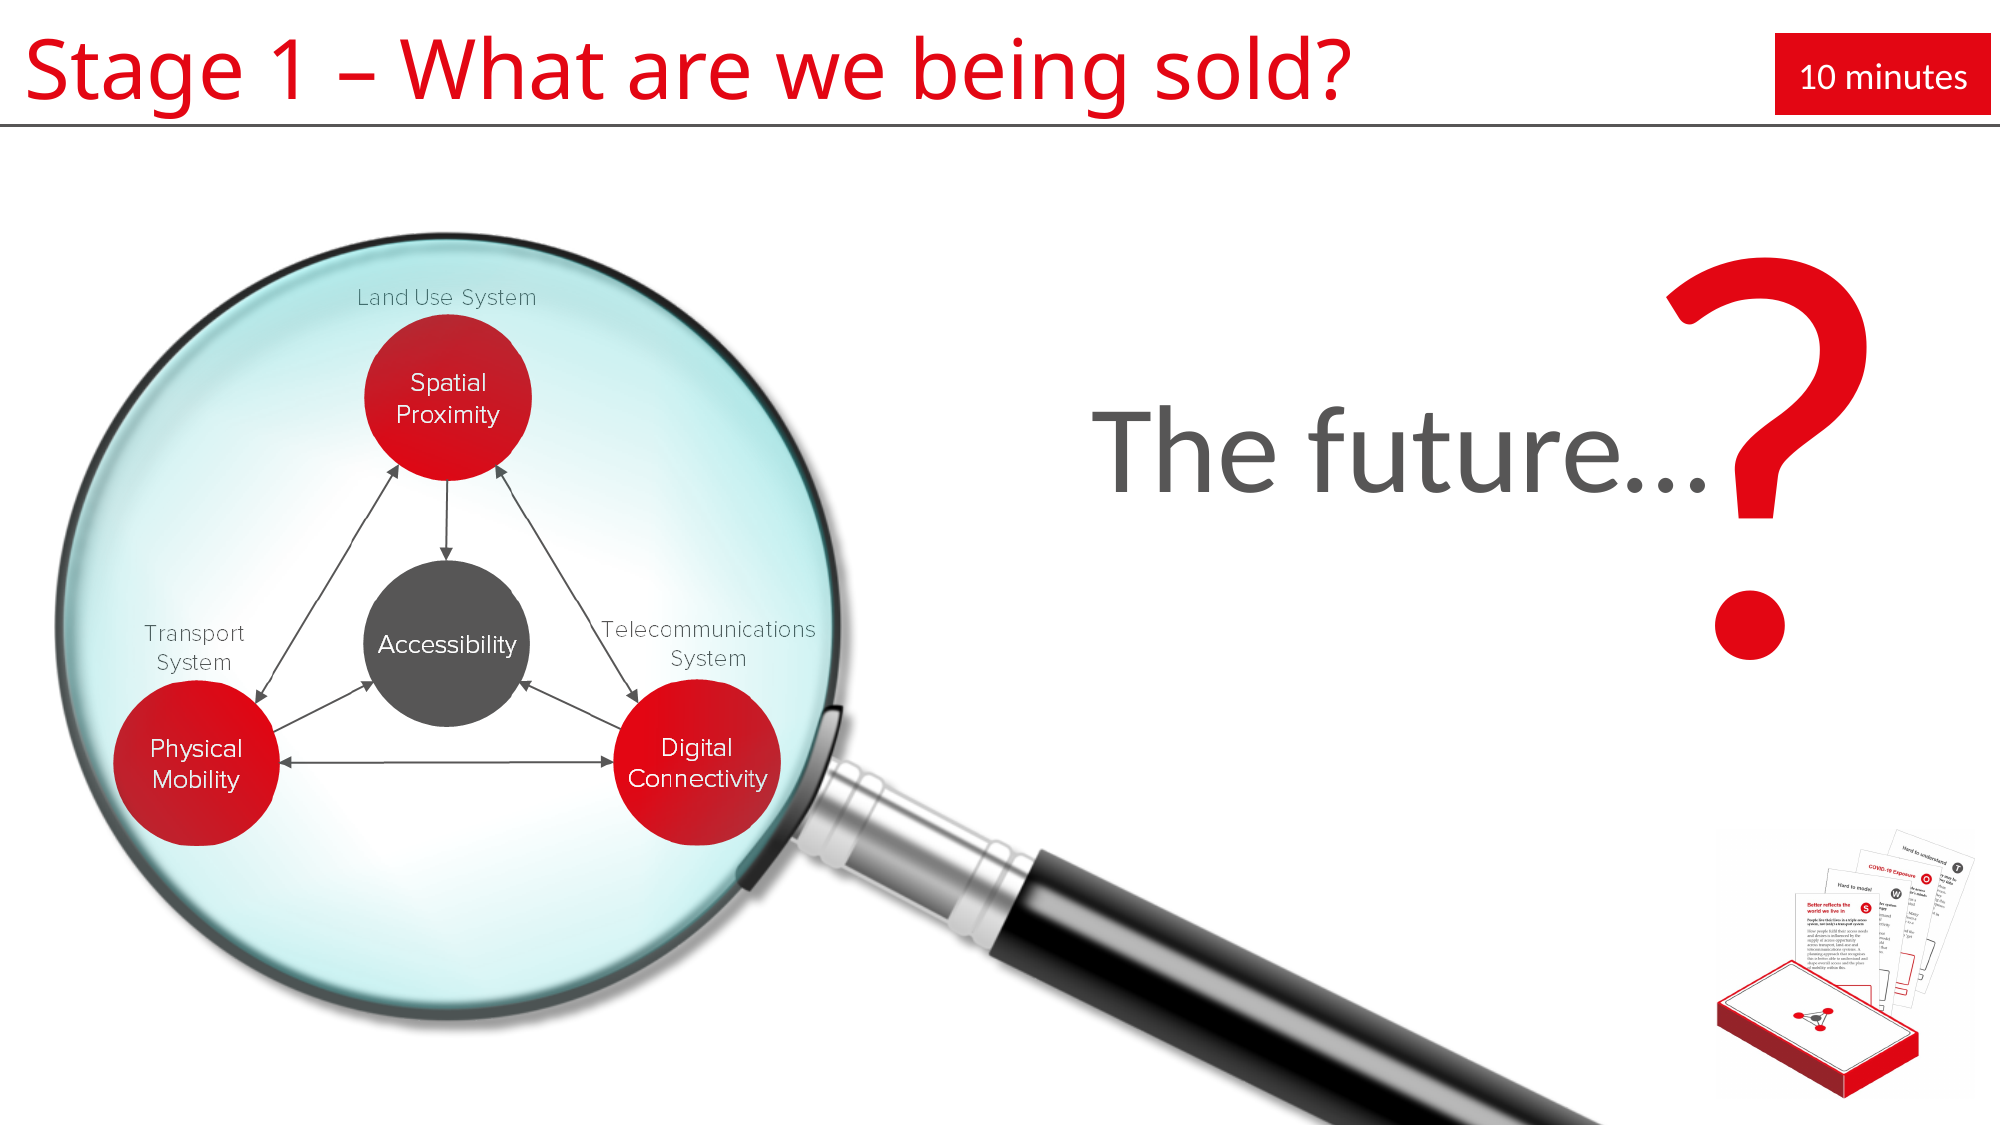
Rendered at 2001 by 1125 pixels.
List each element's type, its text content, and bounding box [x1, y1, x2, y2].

text_box Stage 1 – What are we being sold? [9, 20, 1991, 208]
text_box 10 minutes [1775, 33, 1991, 115]
picture [54, 225, 1975, 1125]
text_box ? [1616, 65, 1917, 781]
